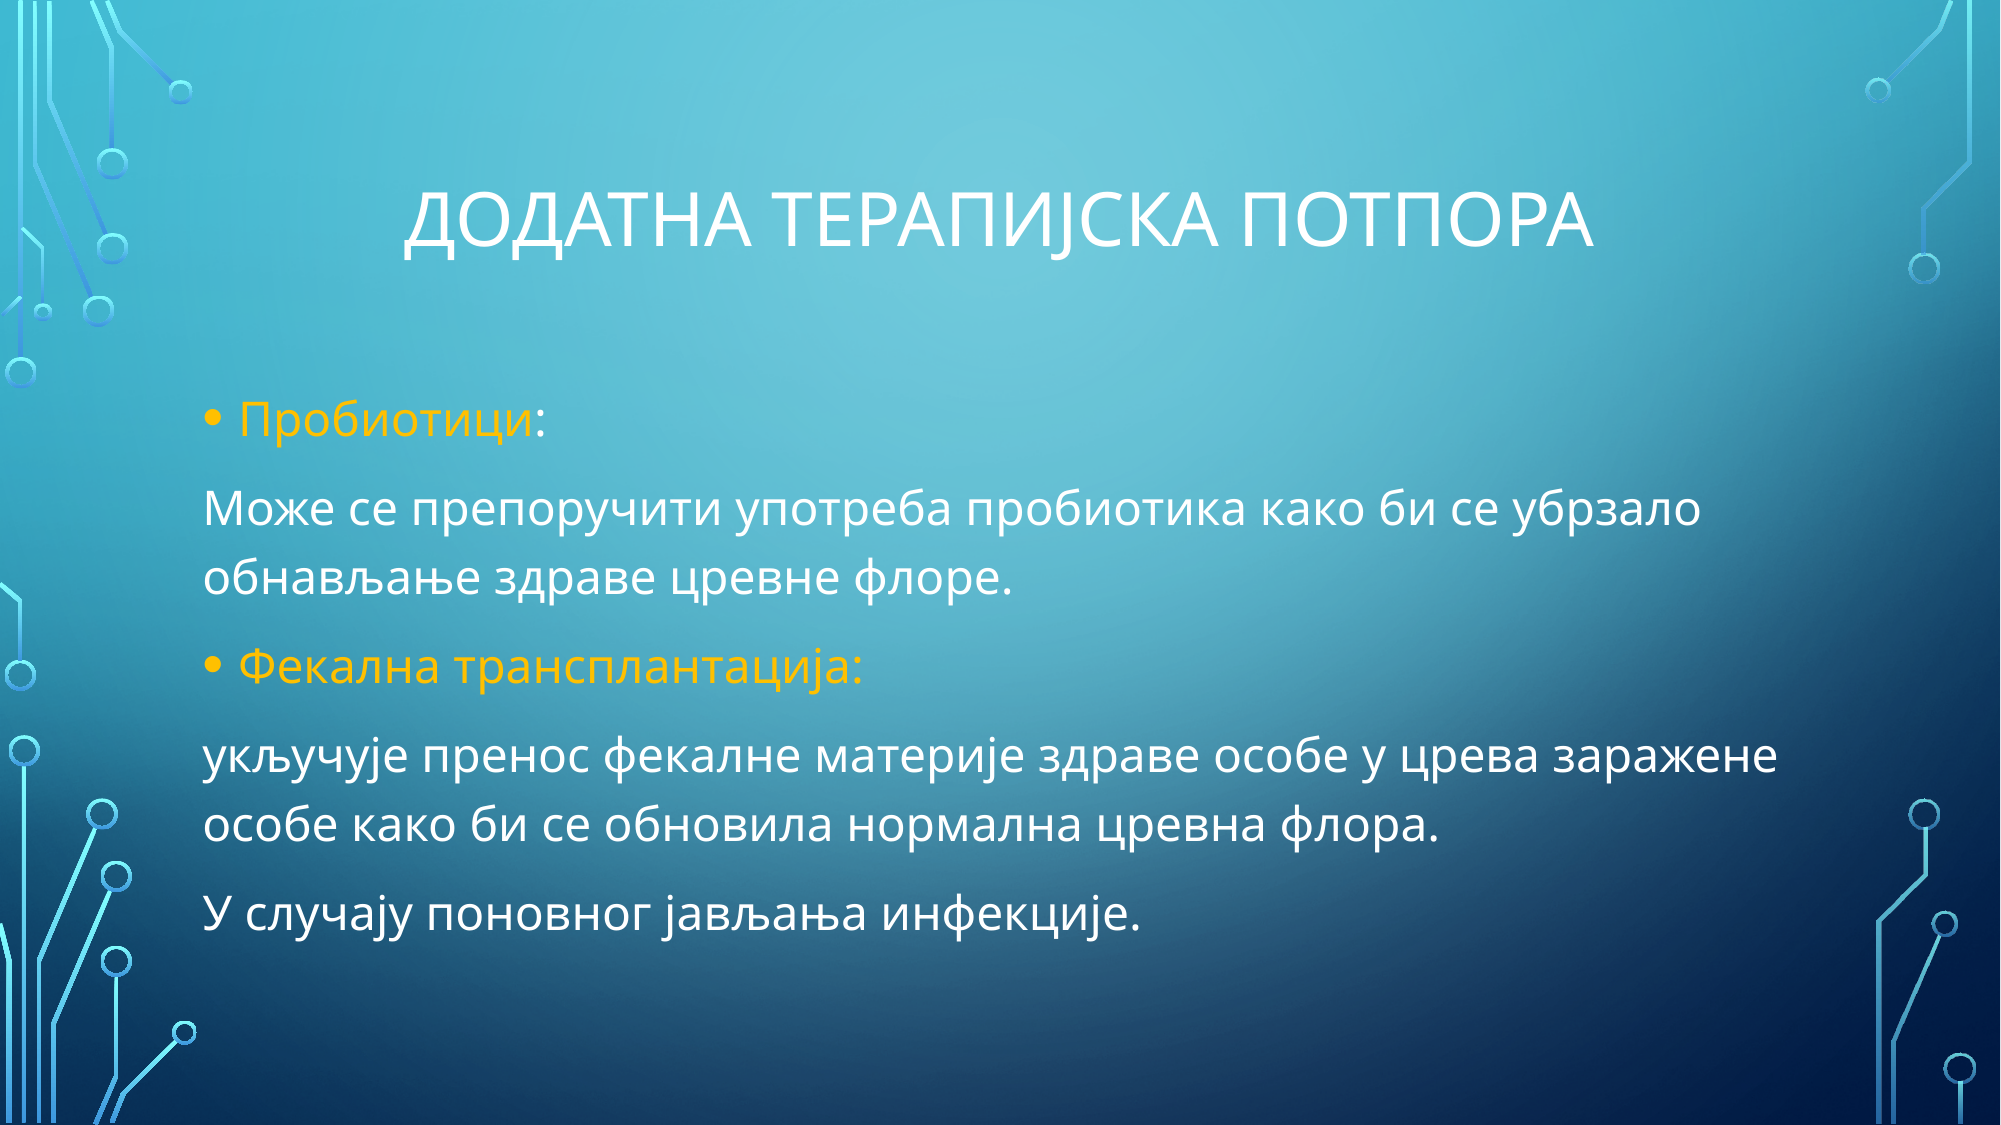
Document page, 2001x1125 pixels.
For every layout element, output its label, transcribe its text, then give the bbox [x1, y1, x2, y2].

list Пробиотици: Може се препоручити употреба пробиотика како би се убрзало обнављање здраве цревне флоре. Фекална трансплантација: укључује пренос фекалне материје здраве особе у црева заражене особе како би се обновила нормална цревна флора. У случају поновног јављања инфекције. [187, 369, 1813, 950]
title Додатна терапијска потпора [187, 101, 1813, 344]
